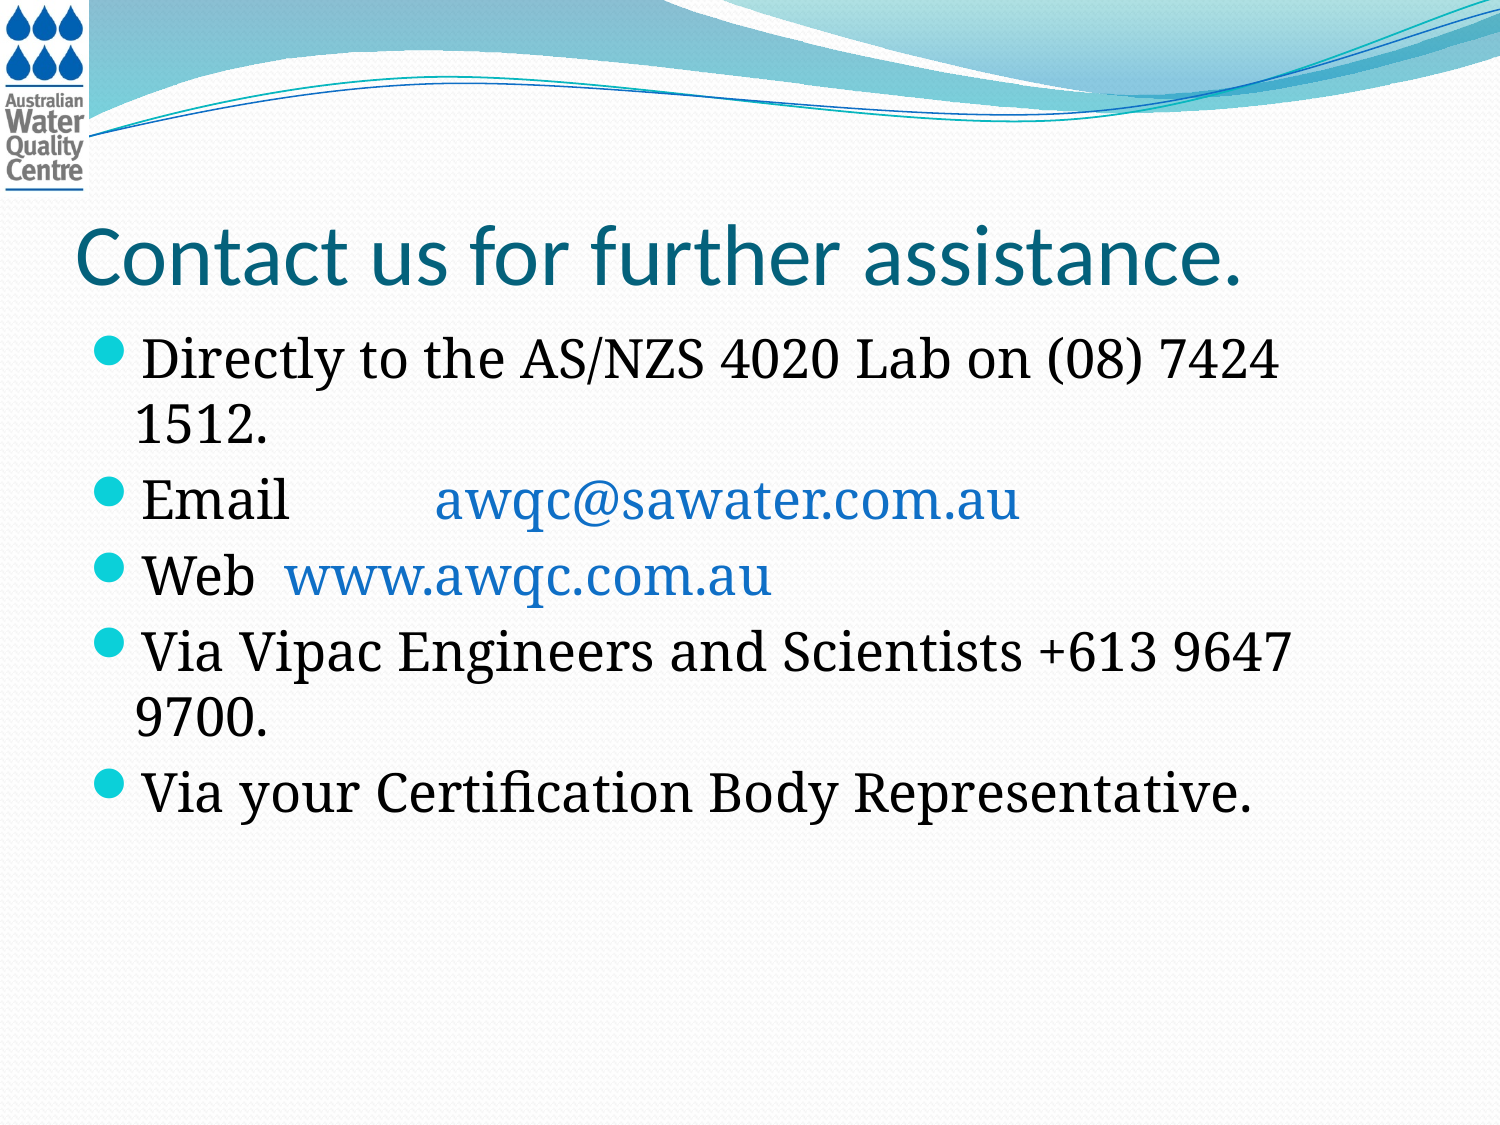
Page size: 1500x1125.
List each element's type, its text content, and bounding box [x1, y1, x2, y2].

picture [0, 0, 89, 197]
title Contact us for further assistance. [75, 115, 1425, 303]
list Directly to the AS/NZS 4020 Lab on (08) 7424 1512. Email awqc@sawater.com.au Web www.awqc.com.au Via Vipac Engineers and Scientists +613 9647 9700. Via your Certification Body Representative. [75, 317, 1425, 1038]
